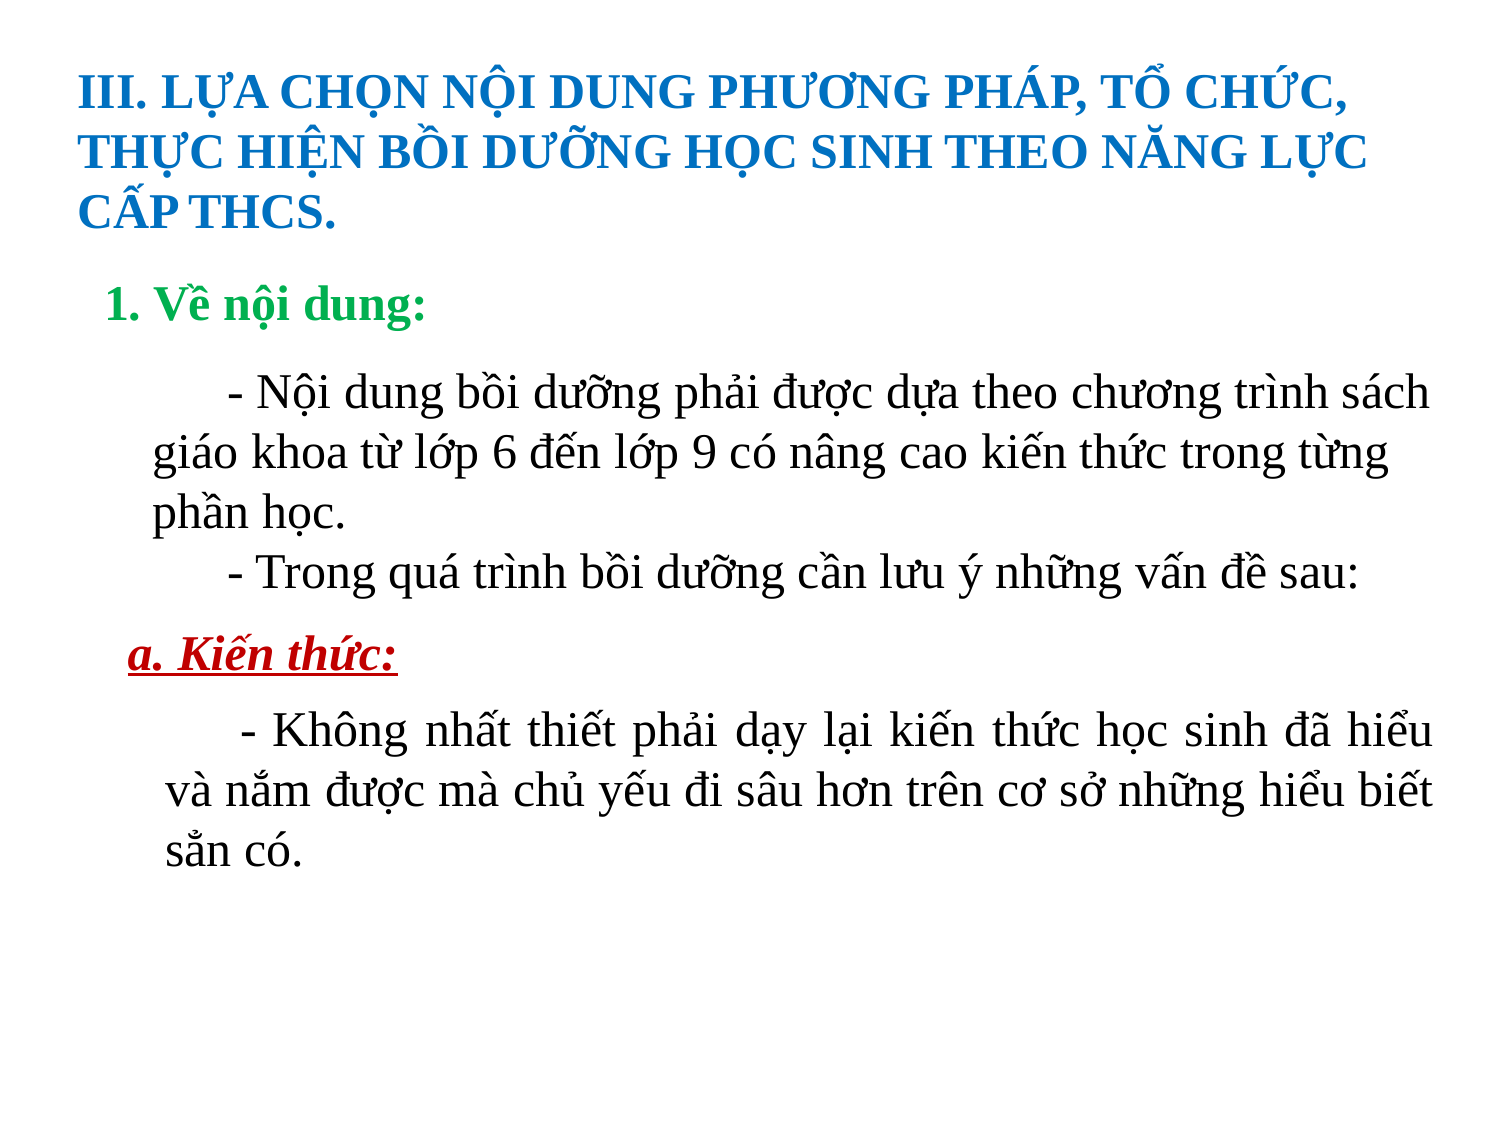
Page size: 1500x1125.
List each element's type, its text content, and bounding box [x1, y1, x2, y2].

text_box - Không nhất thiết phải dạy lại kiến thức học sinh đã hiểu và nắm được mà chủ yếu đi sâu hơn trên cơ sở những hiểu biết sẳn có. [150, 688, 1450, 884]
text_box III. LỰA CHỌN NỘI DUNG PHƯƠNG PHÁP, TỔ CHỨC, THỰC HIỆN BỒI DƯỠNG HỌC SINH THEO NĂNG LỰC CẤP THCS. [62, 50, 1463, 246]
text_box 1. Về nội dung: [89, 262, 444, 338]
text_box - Nội dung bồi dưỡng phải được dựa theo chương trình sách giáo khoa từ lớp 6 đến lớp 9 có nâng cao kiến thức trong từng phần học. - Trong quá trình bồi dưỡng cần lưu ý những vấn đề sau: [137, 351, 1463, 607]
text_box a. Kiến thức: [112, 612, 1188, 688]
